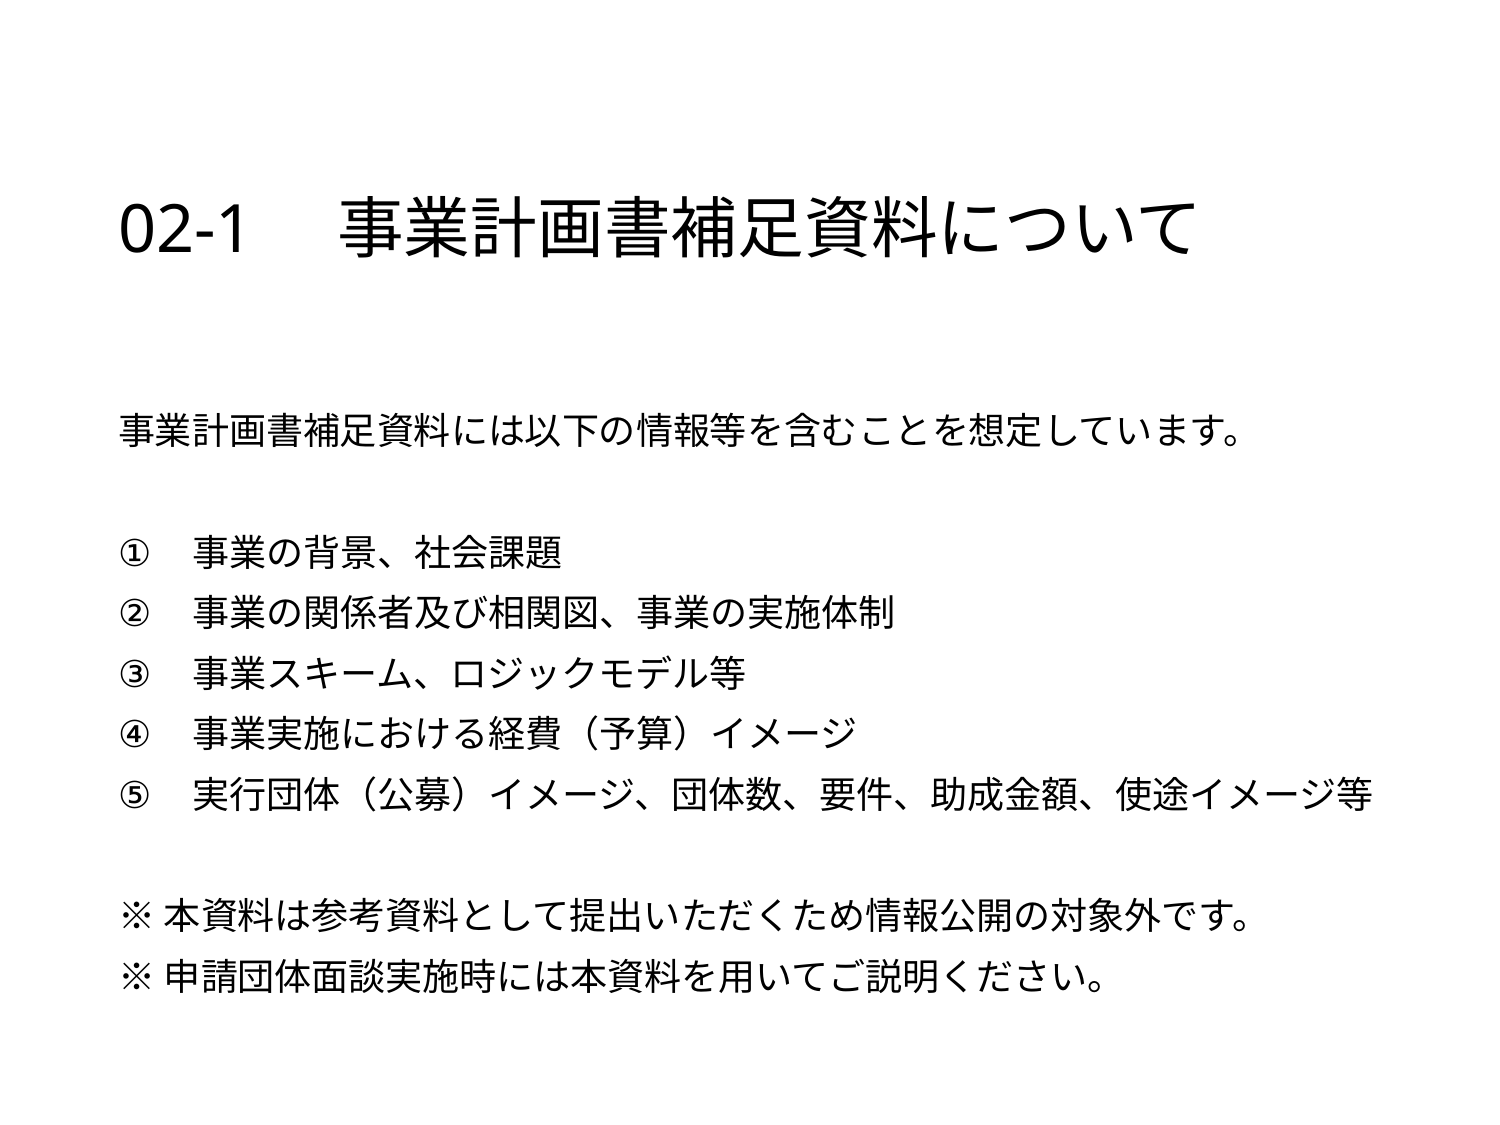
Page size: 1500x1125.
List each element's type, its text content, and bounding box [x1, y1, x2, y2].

title 02-1 事業計画書補足資料について [103, 122, 1397, 341]
list 事業計画書補足資料には以下の情報等を含むことを想定しています。 事業の背景、社会課題 事業の関係者及び相関図、事業の実施体制 事業スキーム、ロジックモデル等 事業実施における経費（予算）イメージ 実行団体（公募）イメージ、団体数、要件、助成金額、使途イメージ等 ※本資料は参考資料として提出いただくため情報公開の対象外です。 ※申請団体面談実施時には本資料を用いてご説明ください。 [103, 405, 1397, 1027]
